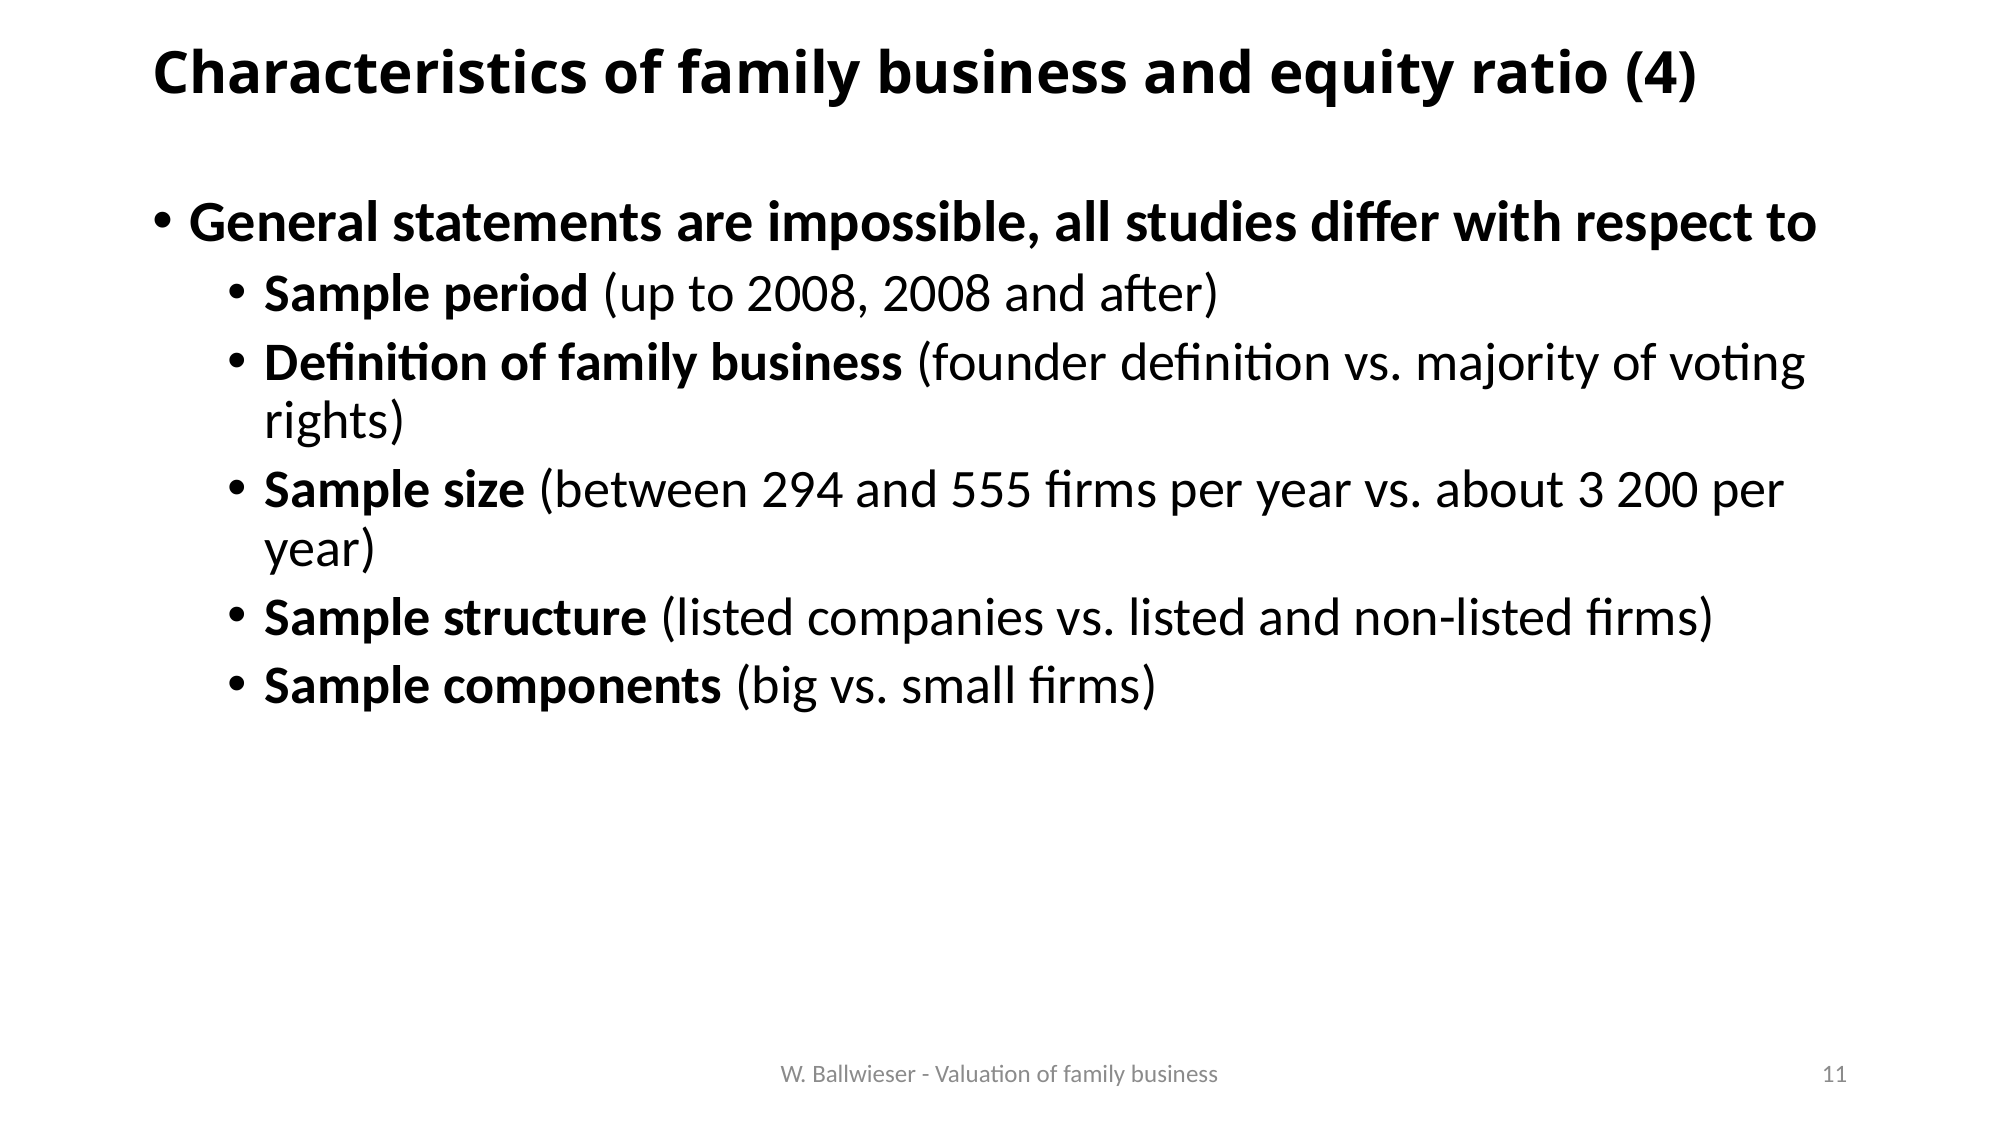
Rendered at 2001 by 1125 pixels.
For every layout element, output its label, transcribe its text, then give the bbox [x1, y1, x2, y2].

title Characteristics of family business and equity ratio (4) [137, 0, 1863, 149]
list General statements are impossible, all studies differ with respect to Sample period (up to 2008, 2008 and after) Definition of family business (founder definition vs. majority of voting rights) Sample size (between 294 and 555 firms per year vs. about 3 200 per year) Sample structure (listed companies vs. listed and non-listed firms) Sample components (big vs. small firms) [137, 183, 1863, 1014]
slide_number 11 [1412, 1042, 1863, 1103]
footer W. Ballwieser - Valuation of family business [662, 1042, 1338, 1103]
